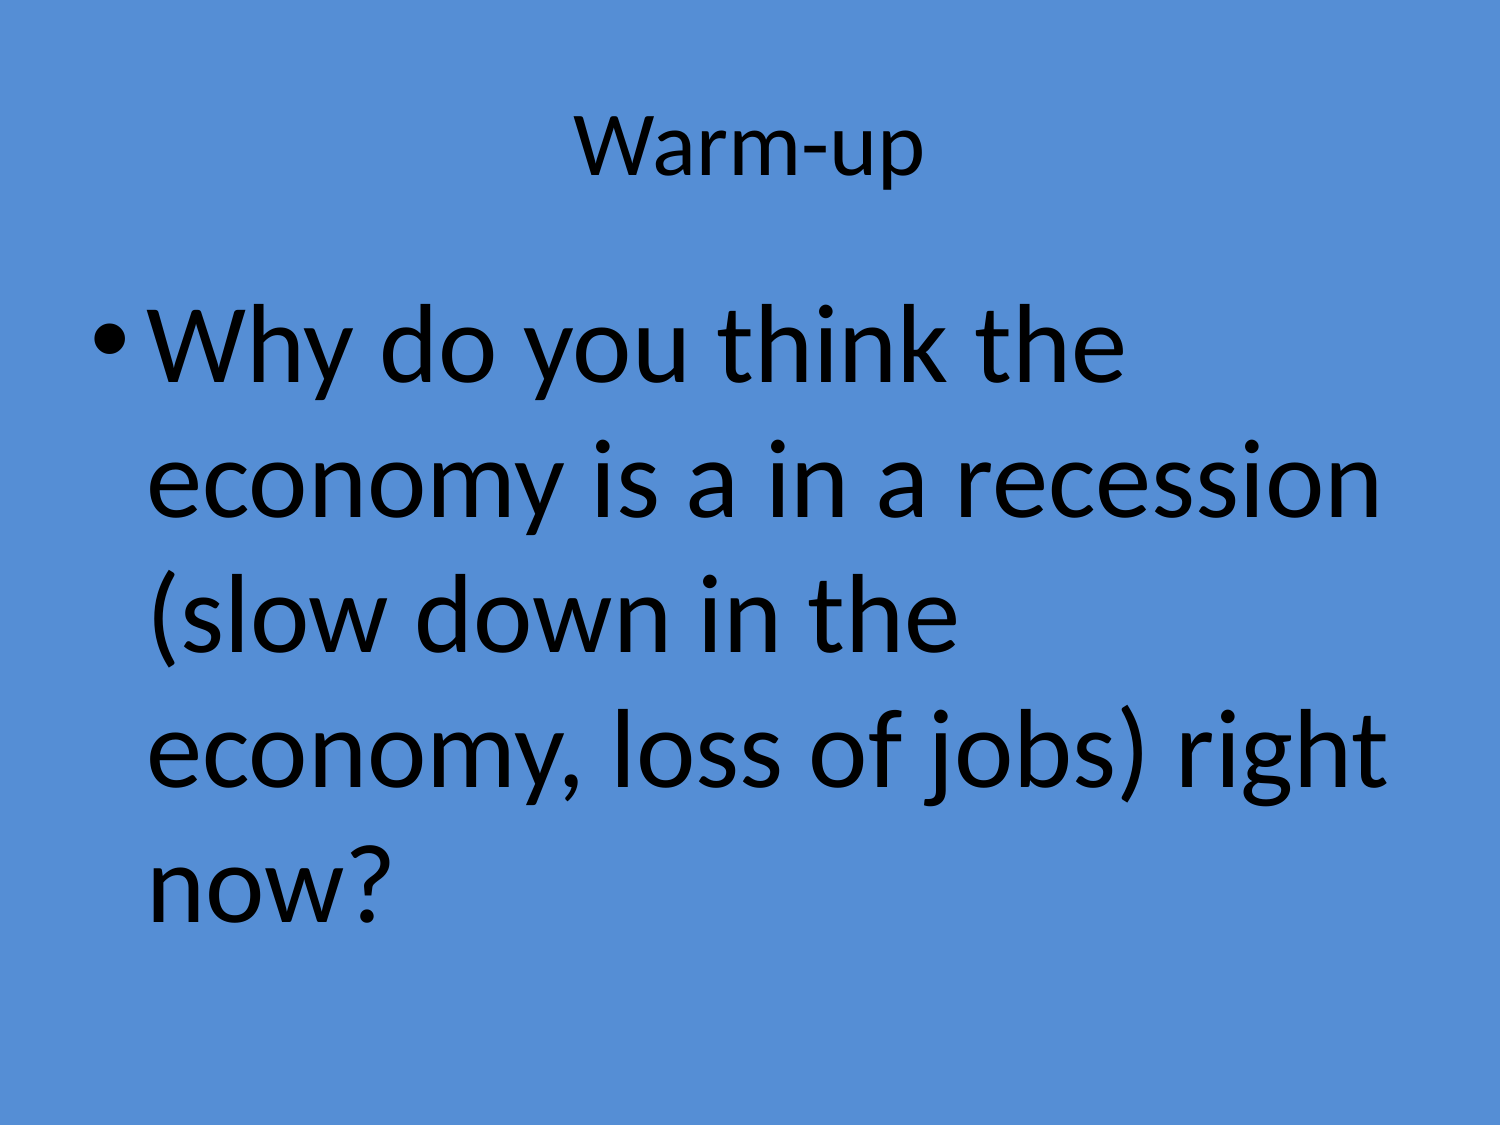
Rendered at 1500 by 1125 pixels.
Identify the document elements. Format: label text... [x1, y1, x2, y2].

list Why do you think the economy is a in a recession (slow down in the economy, loss of jobs) right now? [75, 262, 1425, 1005]
title Warm-up [75, 45, 1425, 233]
